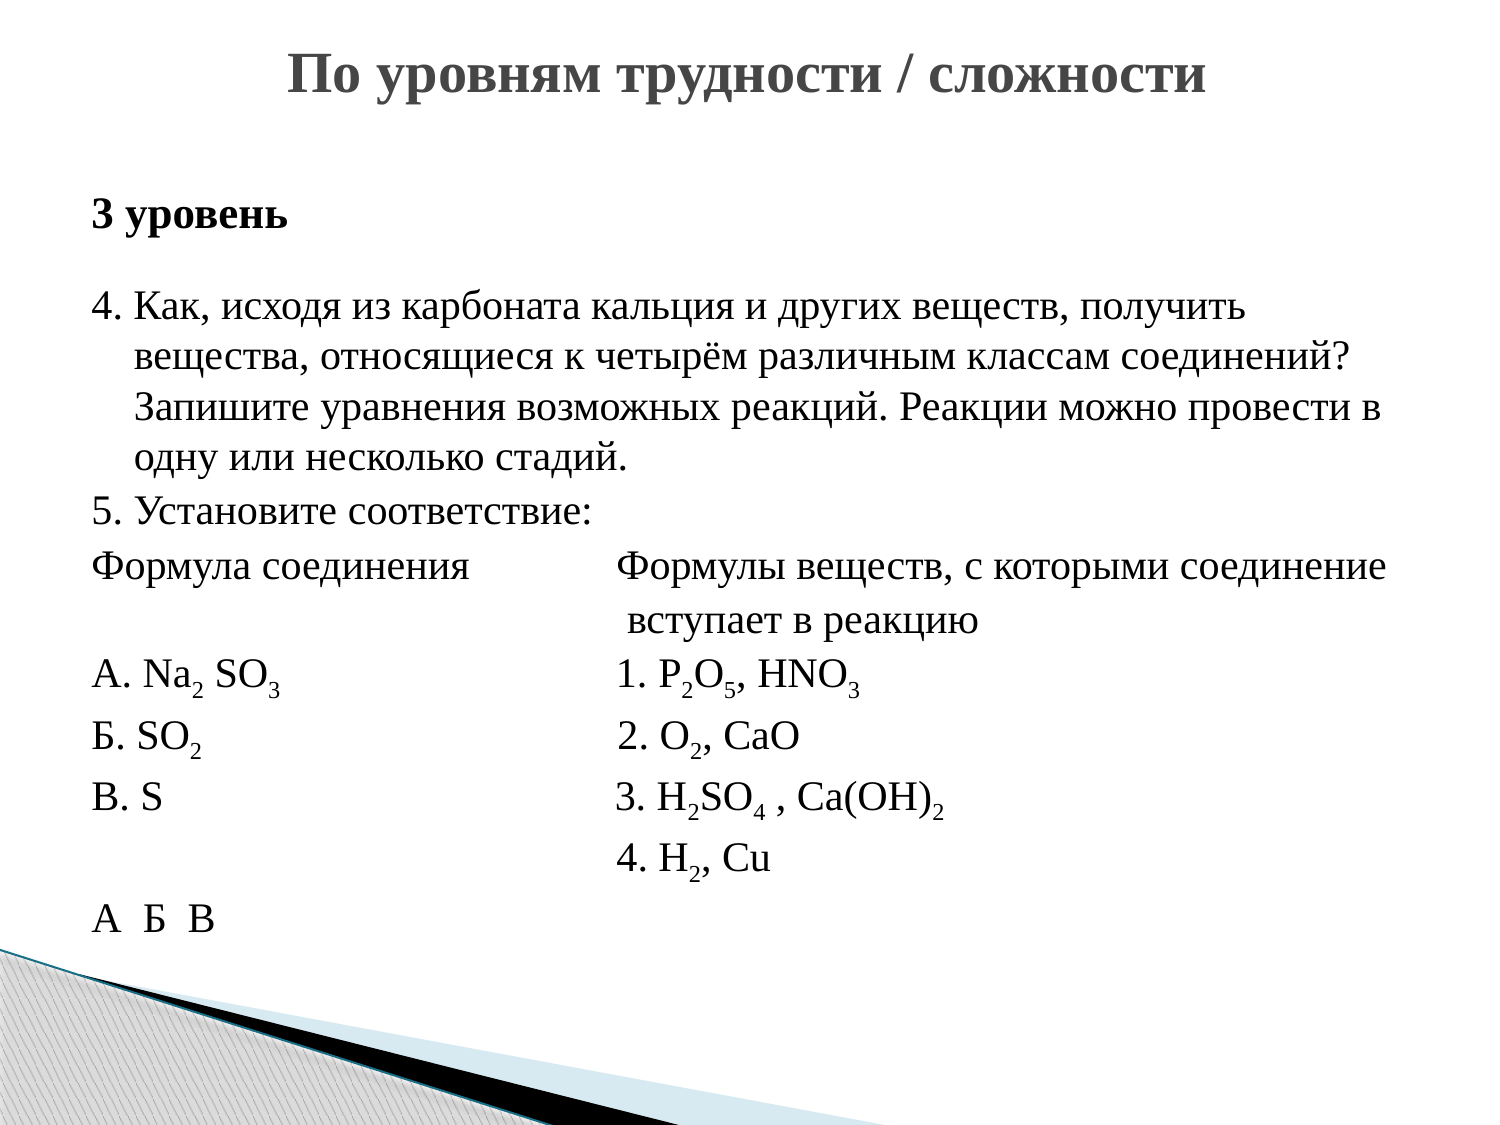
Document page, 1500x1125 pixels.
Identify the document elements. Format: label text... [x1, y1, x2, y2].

list 3 уровень 4. Как, исходя из карбоната кальция и других веществ, получить вещества, относящиеся к четырём различным классам соединений? Запишите уравнения возможных реакций. Реакции можно провести в одну или несколько стадий. 5. Установите соответствие: Формула соединения Формулы веществ, с которыми соединение вступает в реакцию А. Na2 SO3 1. P2O5, HNO3 Б. SO2 2. O2, CaO B. S 3. H2SO4 , Ca(OH)2 4. H2, Cu A Б B [58, 175, 1425, 1005]
title По уровням трудности / сложности [70, 45, 1425, 164]
